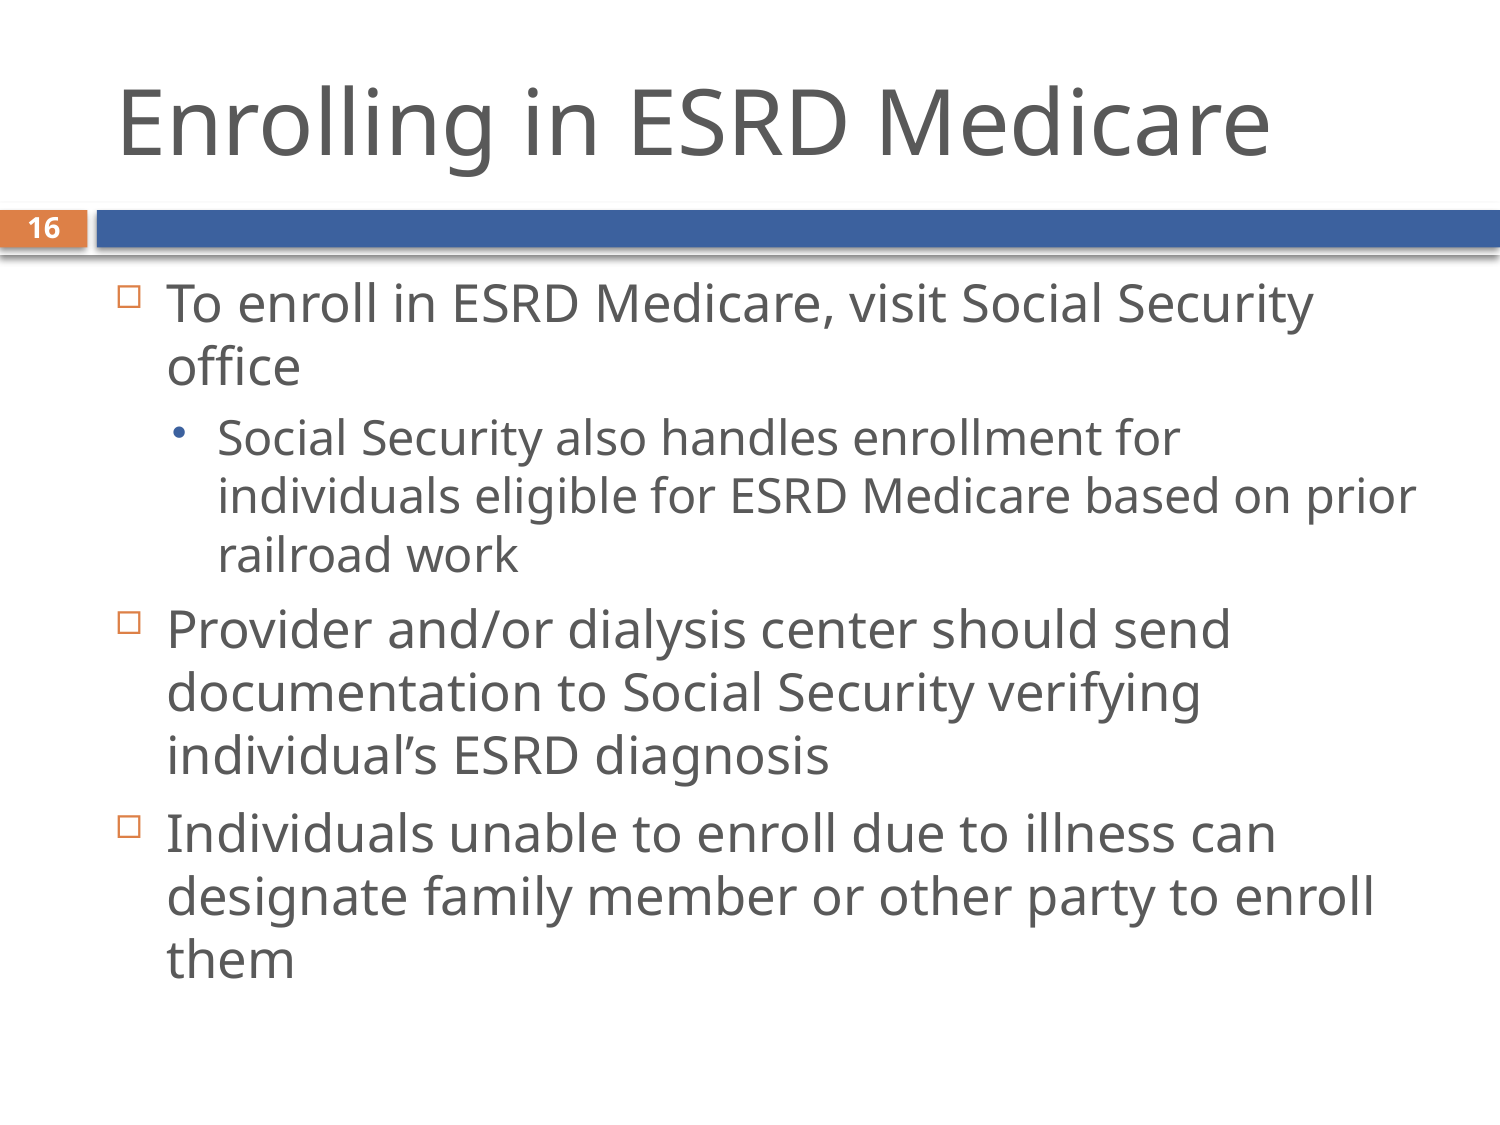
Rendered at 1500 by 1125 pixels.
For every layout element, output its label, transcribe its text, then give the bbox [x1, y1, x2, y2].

slide_number 16 [0, 208, 88, 249]
list To enroll in ESRD Medicare, visit Social Security office Social Security also handles enrollment for individuals eligible for ESRD Medicare based on prior railroad work Provider and/or dialysis center should send documentation to Social Security verifying individual’s ESRD diagnosis Individuals unable to enroll due to illness can designate family member or other party to enroll them [100, 262, 1438, 1000]
title Enrolling in ESRD Medicare [100, 37, 1438, 200]
